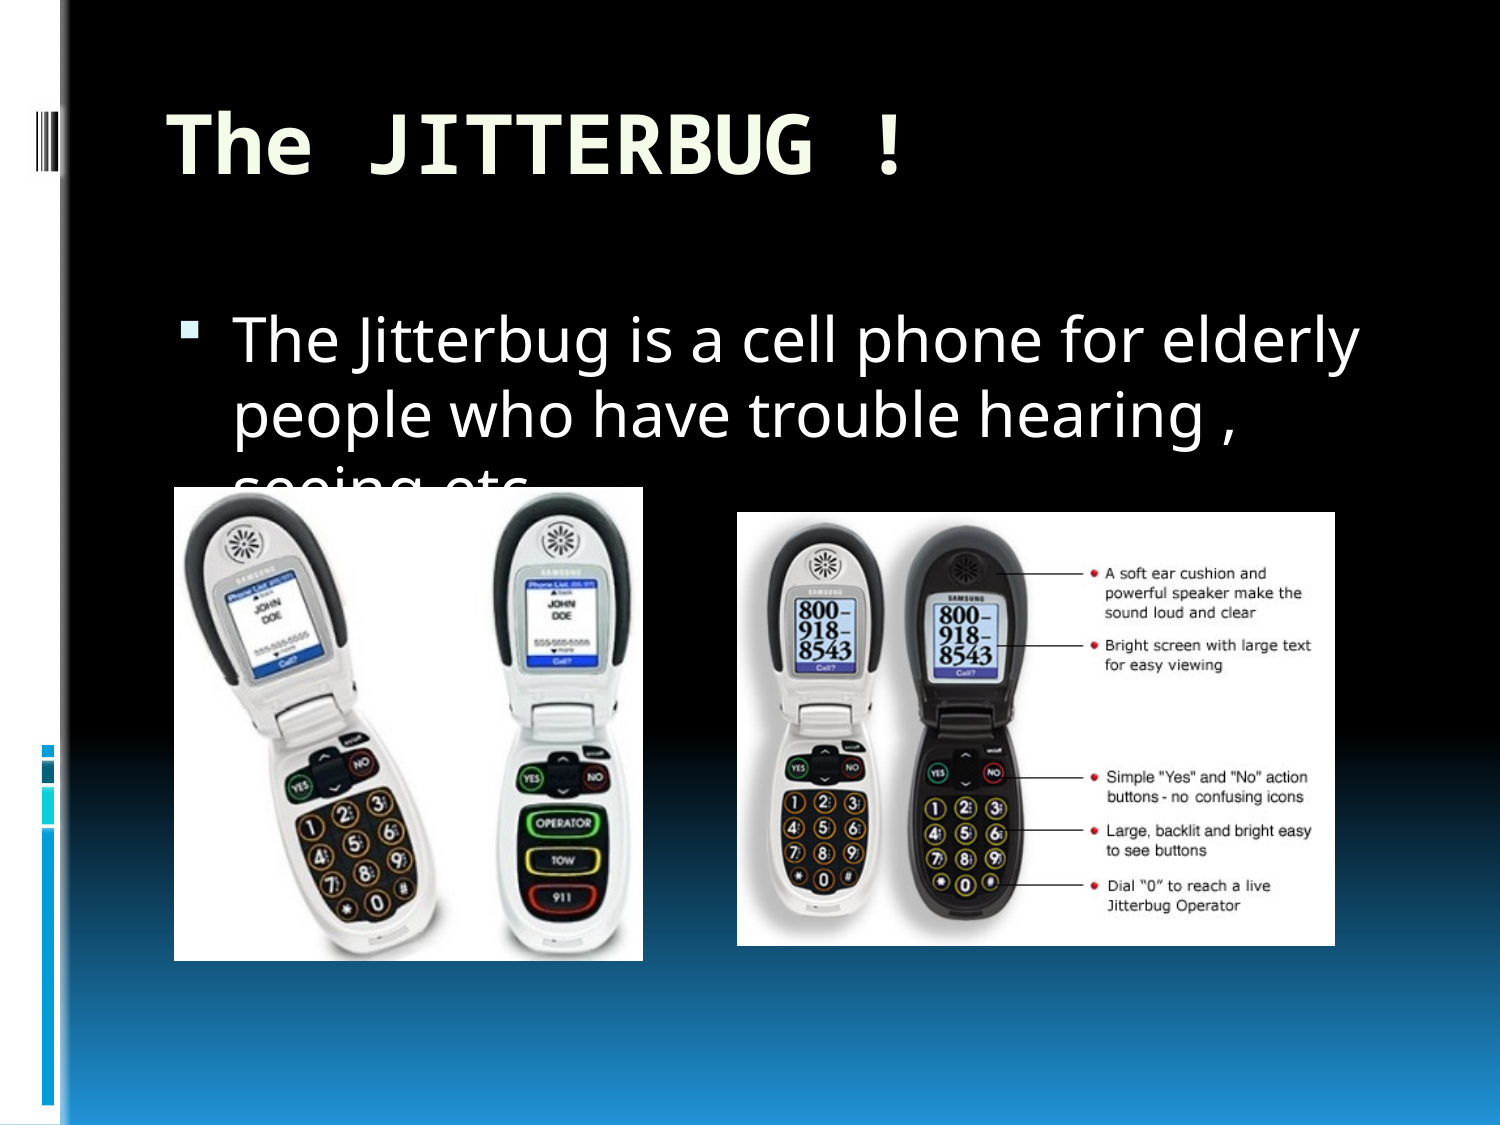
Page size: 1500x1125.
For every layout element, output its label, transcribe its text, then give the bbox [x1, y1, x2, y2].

list The Jitterbug is a cell phone for elderly people who have trouble hearing , seeing etc . . . [150, 292, 1425, 1043]
title The JITTERBUG ! [150, 83, 1425, 234]
picture [174, 487, 643, 962]
picture [737, 512, 1335, 946]
